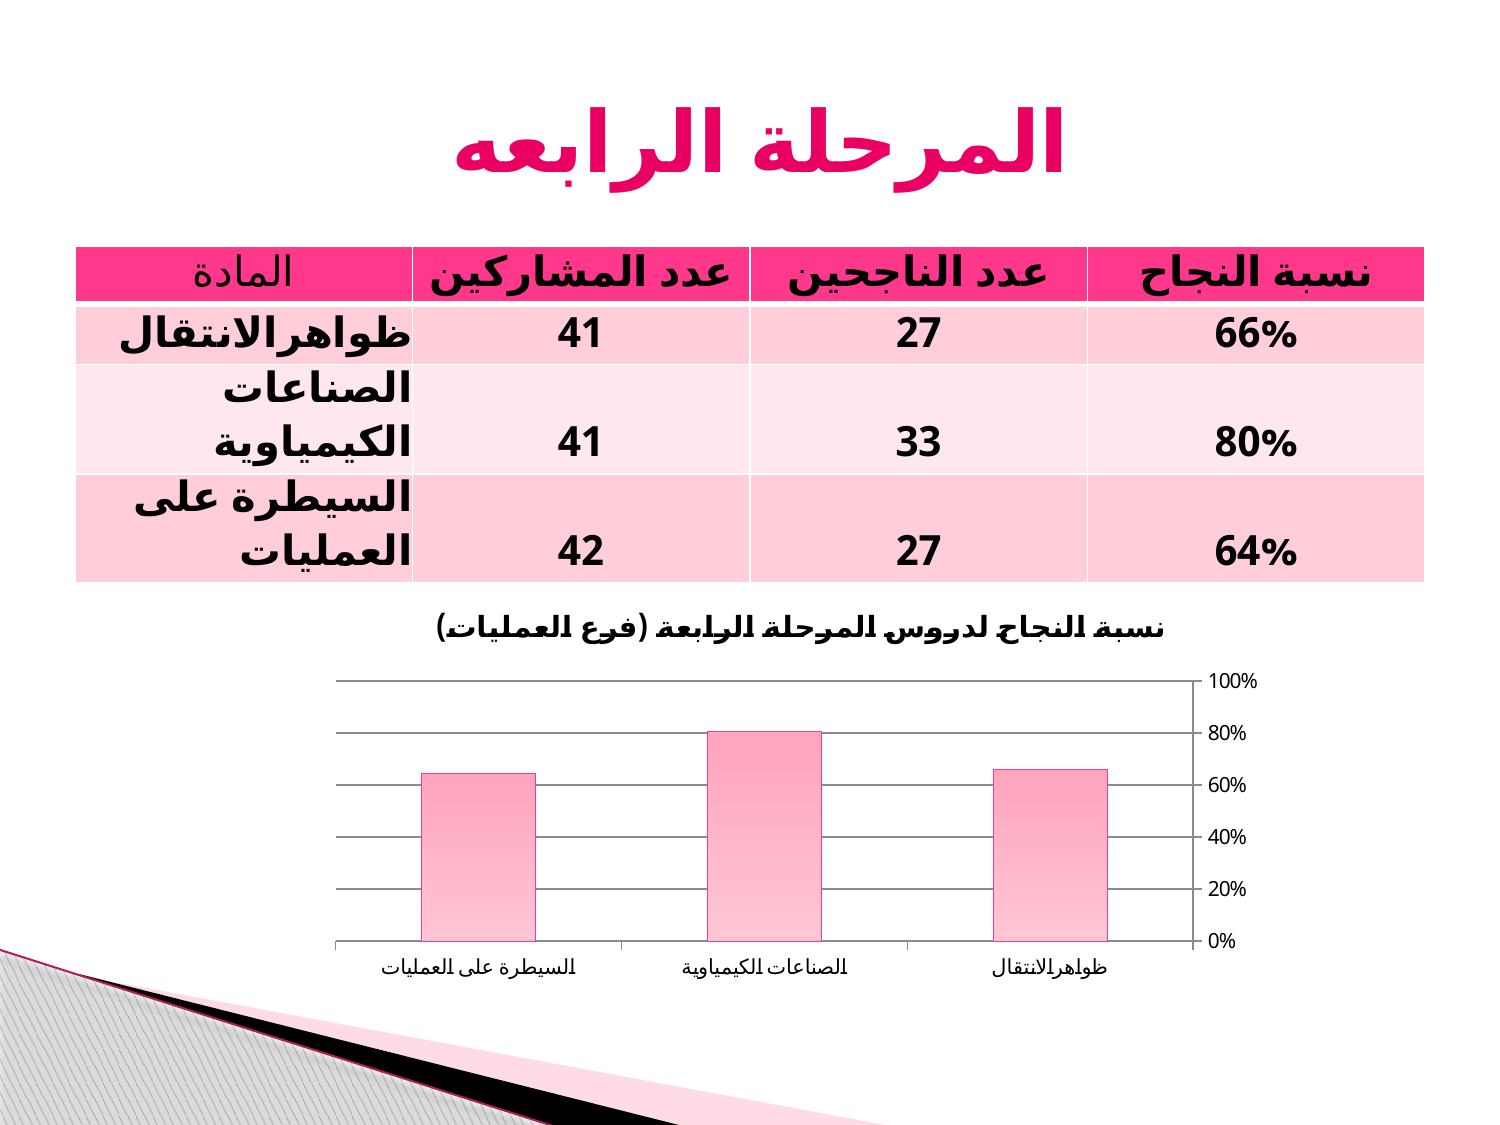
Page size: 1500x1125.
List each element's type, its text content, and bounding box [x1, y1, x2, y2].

table_cell 66% [1088, 307, 1424, 364]
table_cell 41 [413, 365, 749, 473]
table_cell 64% [1088, 475, 1424, 582]
table_cell 33 [751, 365, 1087, 473]
table_cell 80% [1088, 365, 1424, 473]
table_cell السيطرة على العمليات [76, 475, 412, 582]
chart [316, 585, 1278, 991]
table_header عدد الناجحين [751, 247, 1087, 301]
table_cell 27 [751, 307, 1087, 364]
table_header نسبة النجاح [1088, 247, 1424, 301]
table_cell الصناعات الكيمياوية [76, 365, 412, 473]
table_header عدد المشاركين [413, 247, 749, 301]
title المرحلة الرابعه [75, 45, 1425, 233]
table_cell 42 [413, 475, 749, 582]
table_header المادة [76, 247, 412, 301]
table_cell 41 [413, 307, 749, 364]
table_cell 27 [751, 475, 1087, 582]
table_cell ظواهرالانتقال [76, 307, 412, 364]
